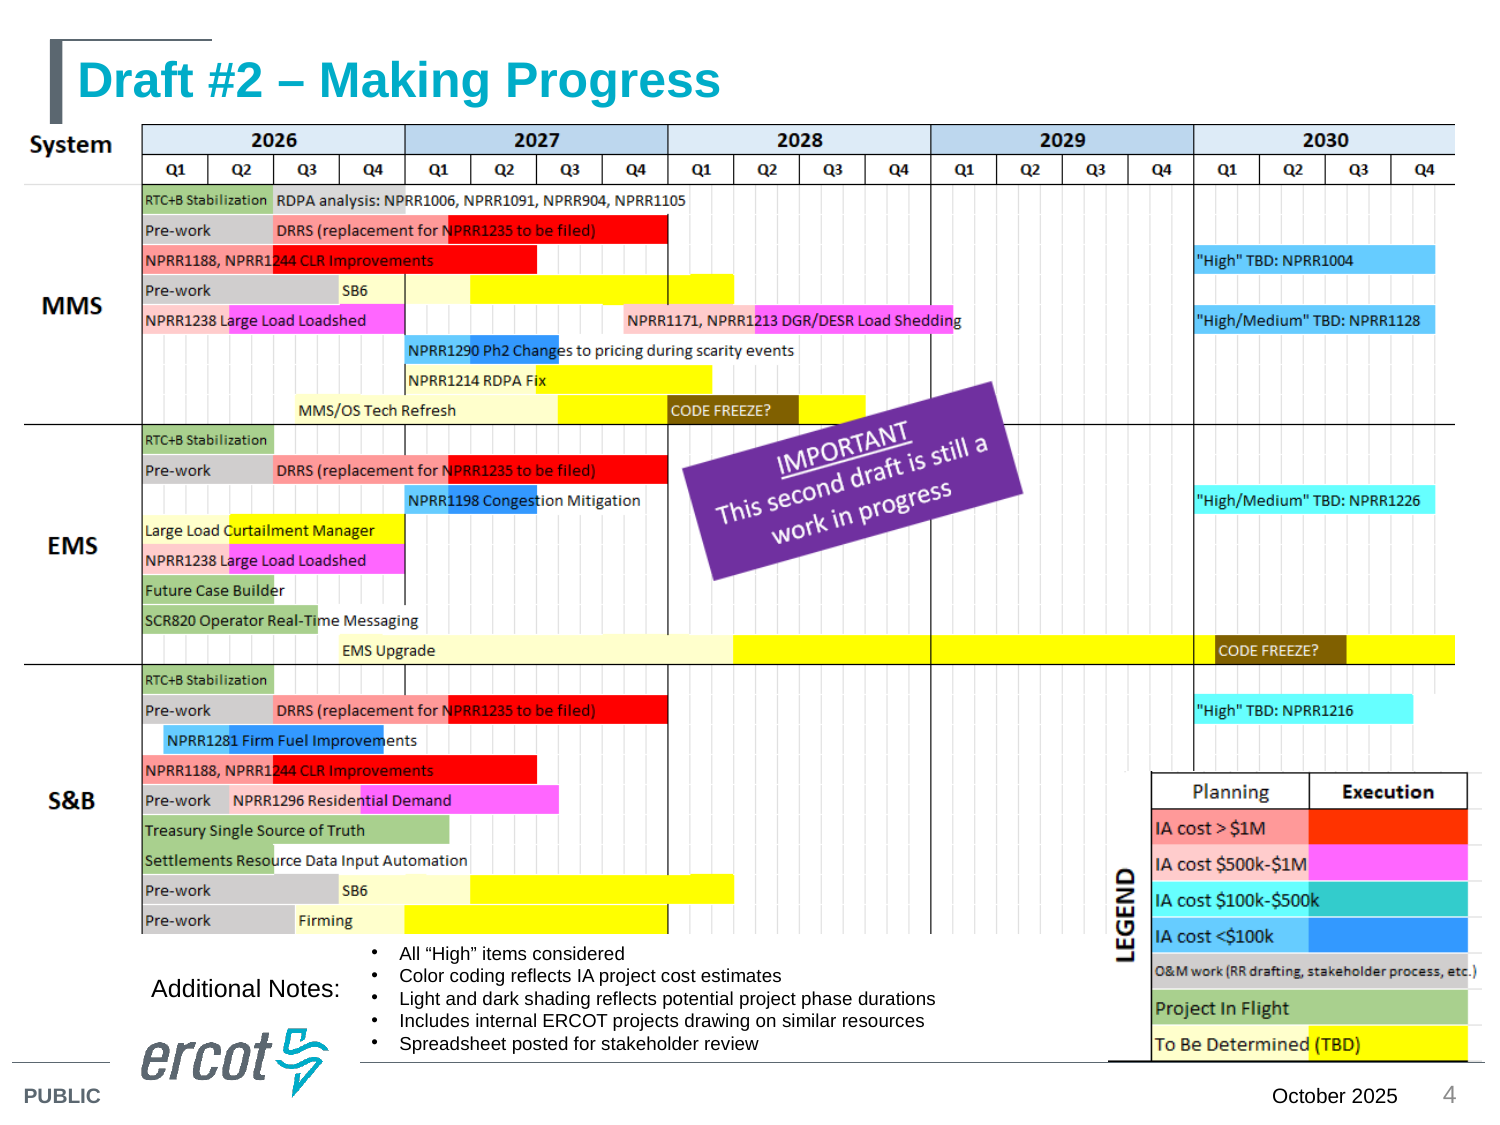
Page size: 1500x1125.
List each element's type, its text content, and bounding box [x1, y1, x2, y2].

text_box All “High” items considered Color coding reflects IA project cost estimates Light and dark shading reflects potential project phase durations Includes internal ERCOT projects drawing on similar resources Spreadsheet posted for stakeholder review [356, 942, 1010, 1062]
picture [24, 124, 1482, 1062]
title Draft #2 – Making Progress [62, 39, 1047, 123]
slide_number 4 [1412, 1076, 1488, 1112]
text_box Additional Notes: [136, 965, 356, 1010]
picture [137, 1024, 332, 1100]
